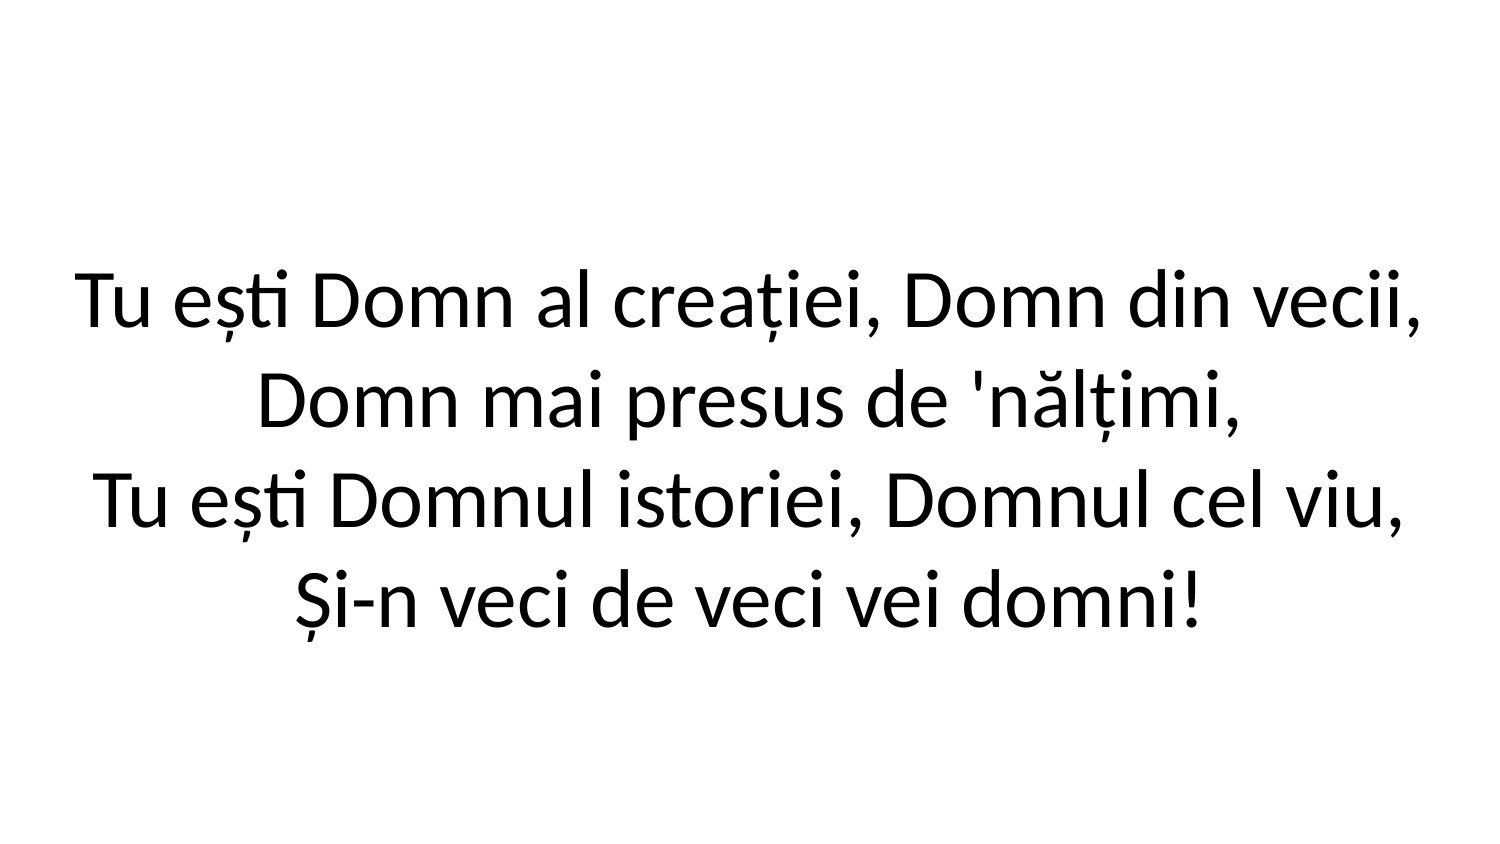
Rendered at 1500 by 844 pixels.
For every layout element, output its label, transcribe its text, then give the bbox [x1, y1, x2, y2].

text_box Tu ești Domn al creației, Domn din vecii, Domn mai presus de 'nălțimi, Tu ești Domnul istoriei, Domnul cel viu, Și-n veci de veci vei domni! [59, 192, 1441, 652]
